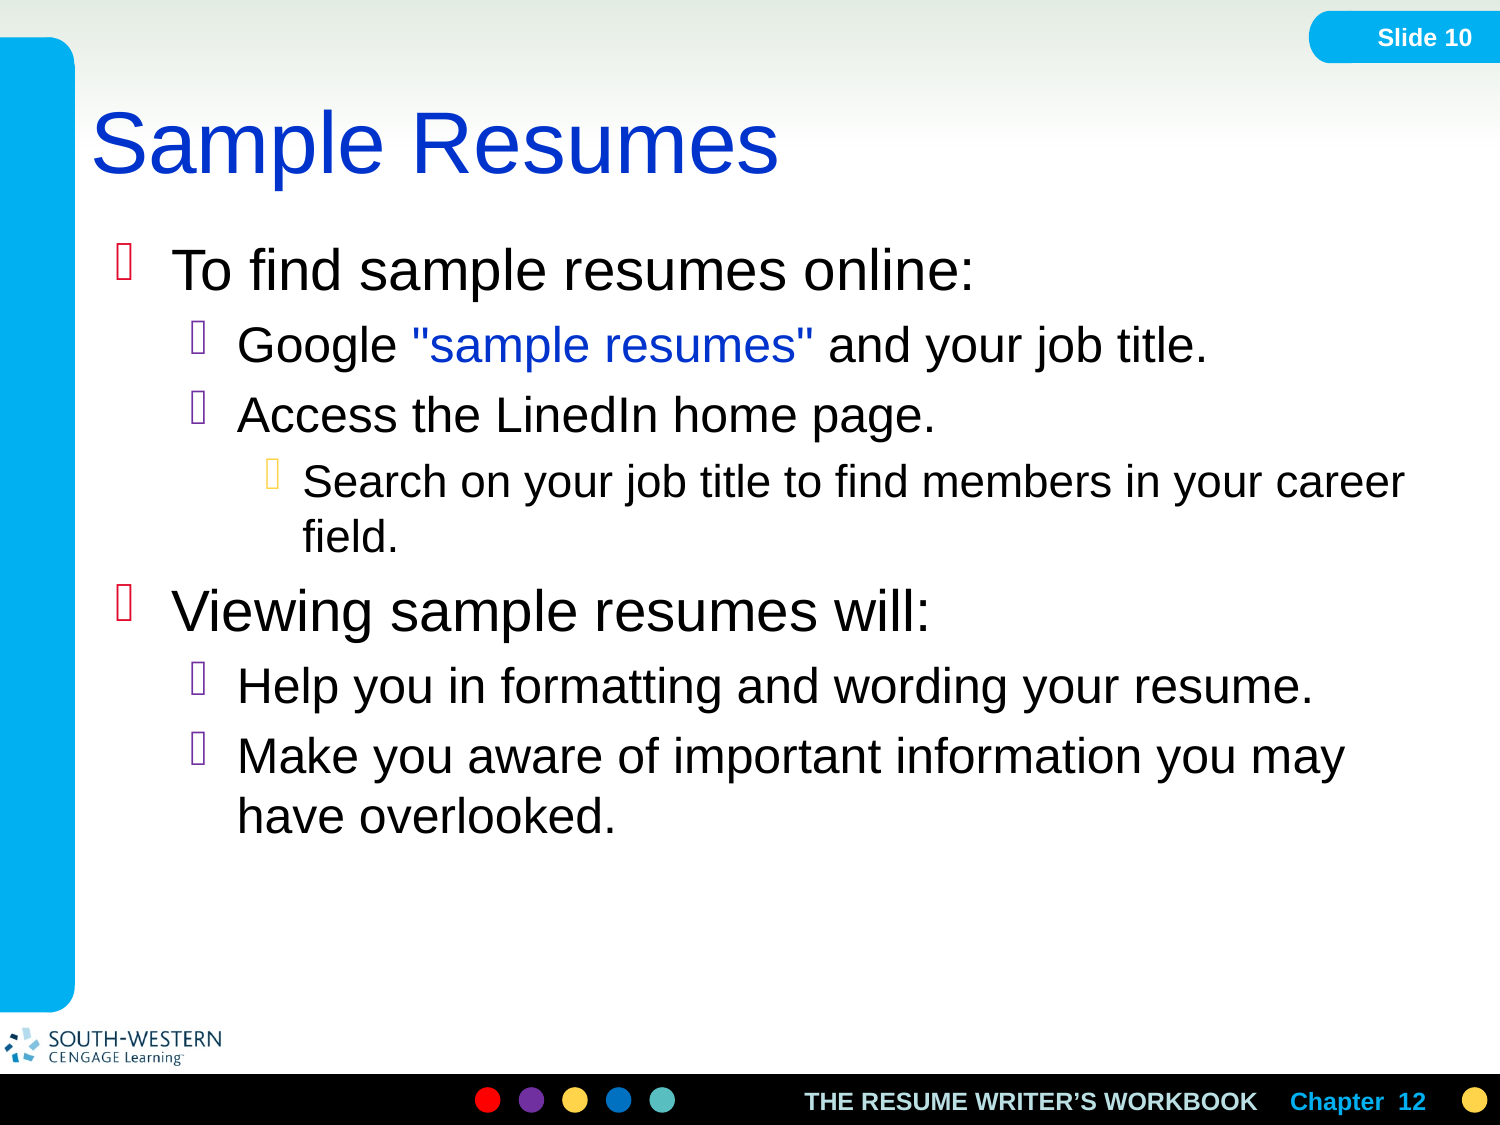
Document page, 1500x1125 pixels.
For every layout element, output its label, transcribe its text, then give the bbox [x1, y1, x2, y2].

slide_number Slide 10 [1312, 13, 1488, 93]
title Sample Resumes [74, 44, 1426, 233]
footer Chapter 12 [1274, 1075, 1476, 1125]
list To find sample resumes online: Google "sample resumes" and your job title. Access the LinedIn home page. Search on your job title to find members in your career field. Viewing sample resumes will: Help you in formatting and wording your resume. Make you aware of important information you may have overlooked. [99, 224, 1451, 968]
picture [0, 1022, 225, 1073]
